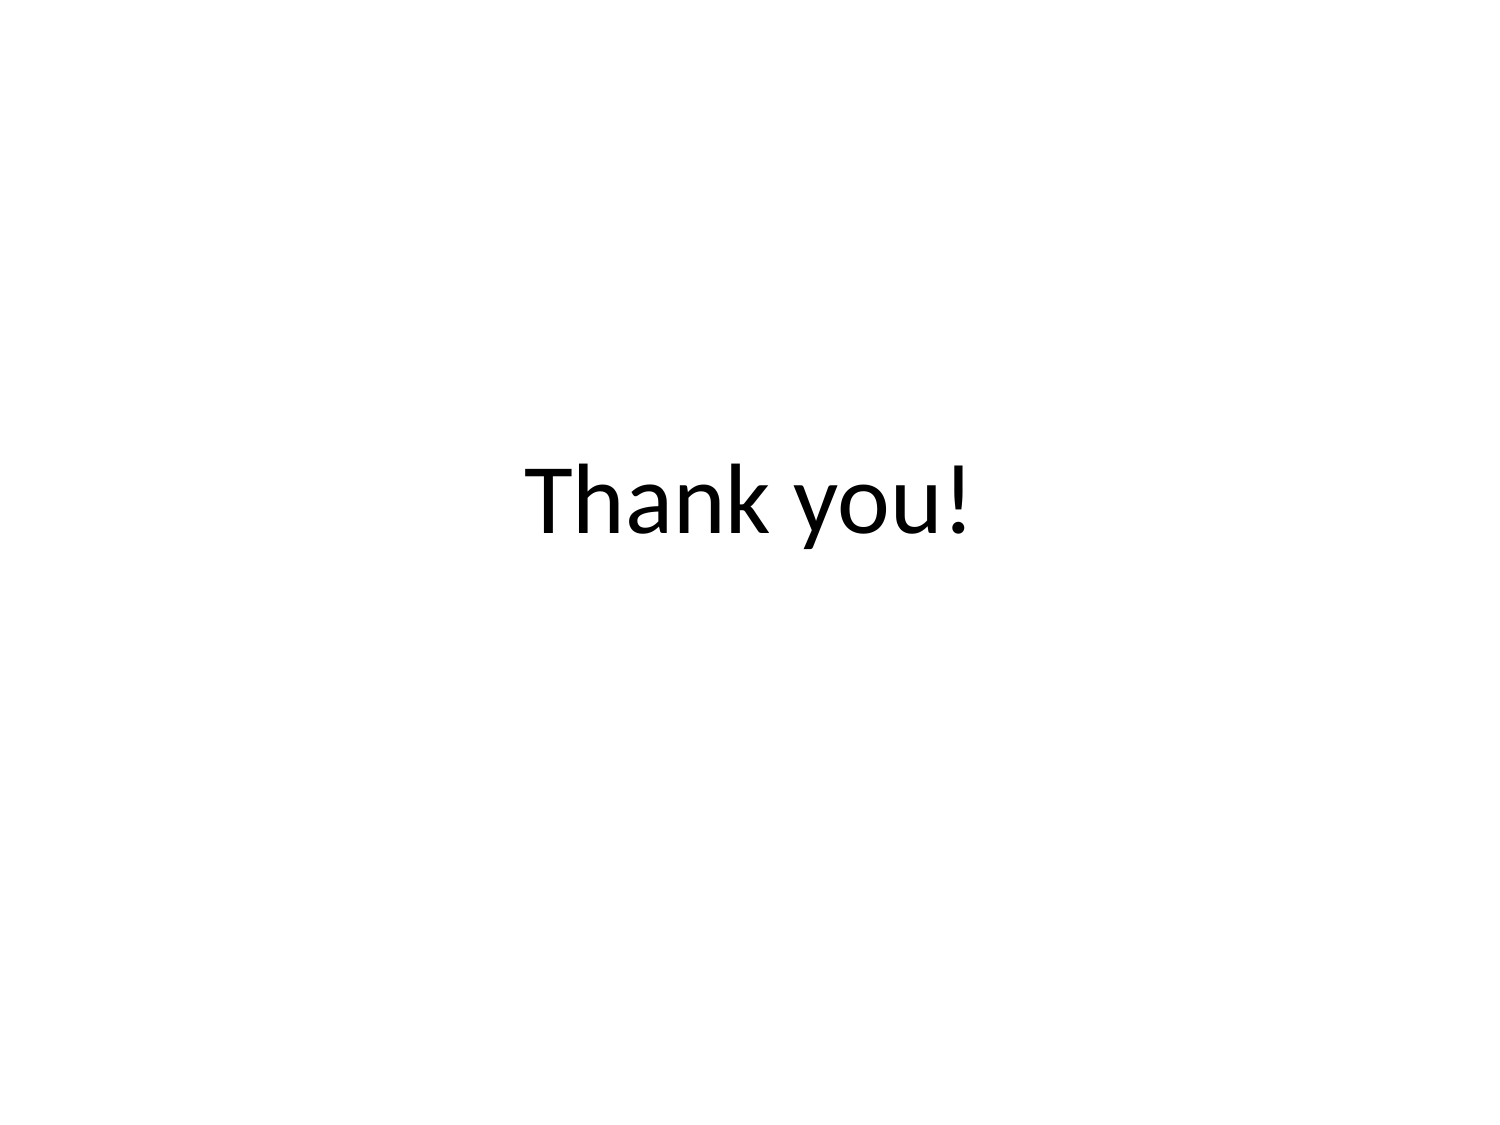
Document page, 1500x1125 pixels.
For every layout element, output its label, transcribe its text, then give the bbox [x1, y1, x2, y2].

list Thank you! [103, 299, 1397, 1014]
